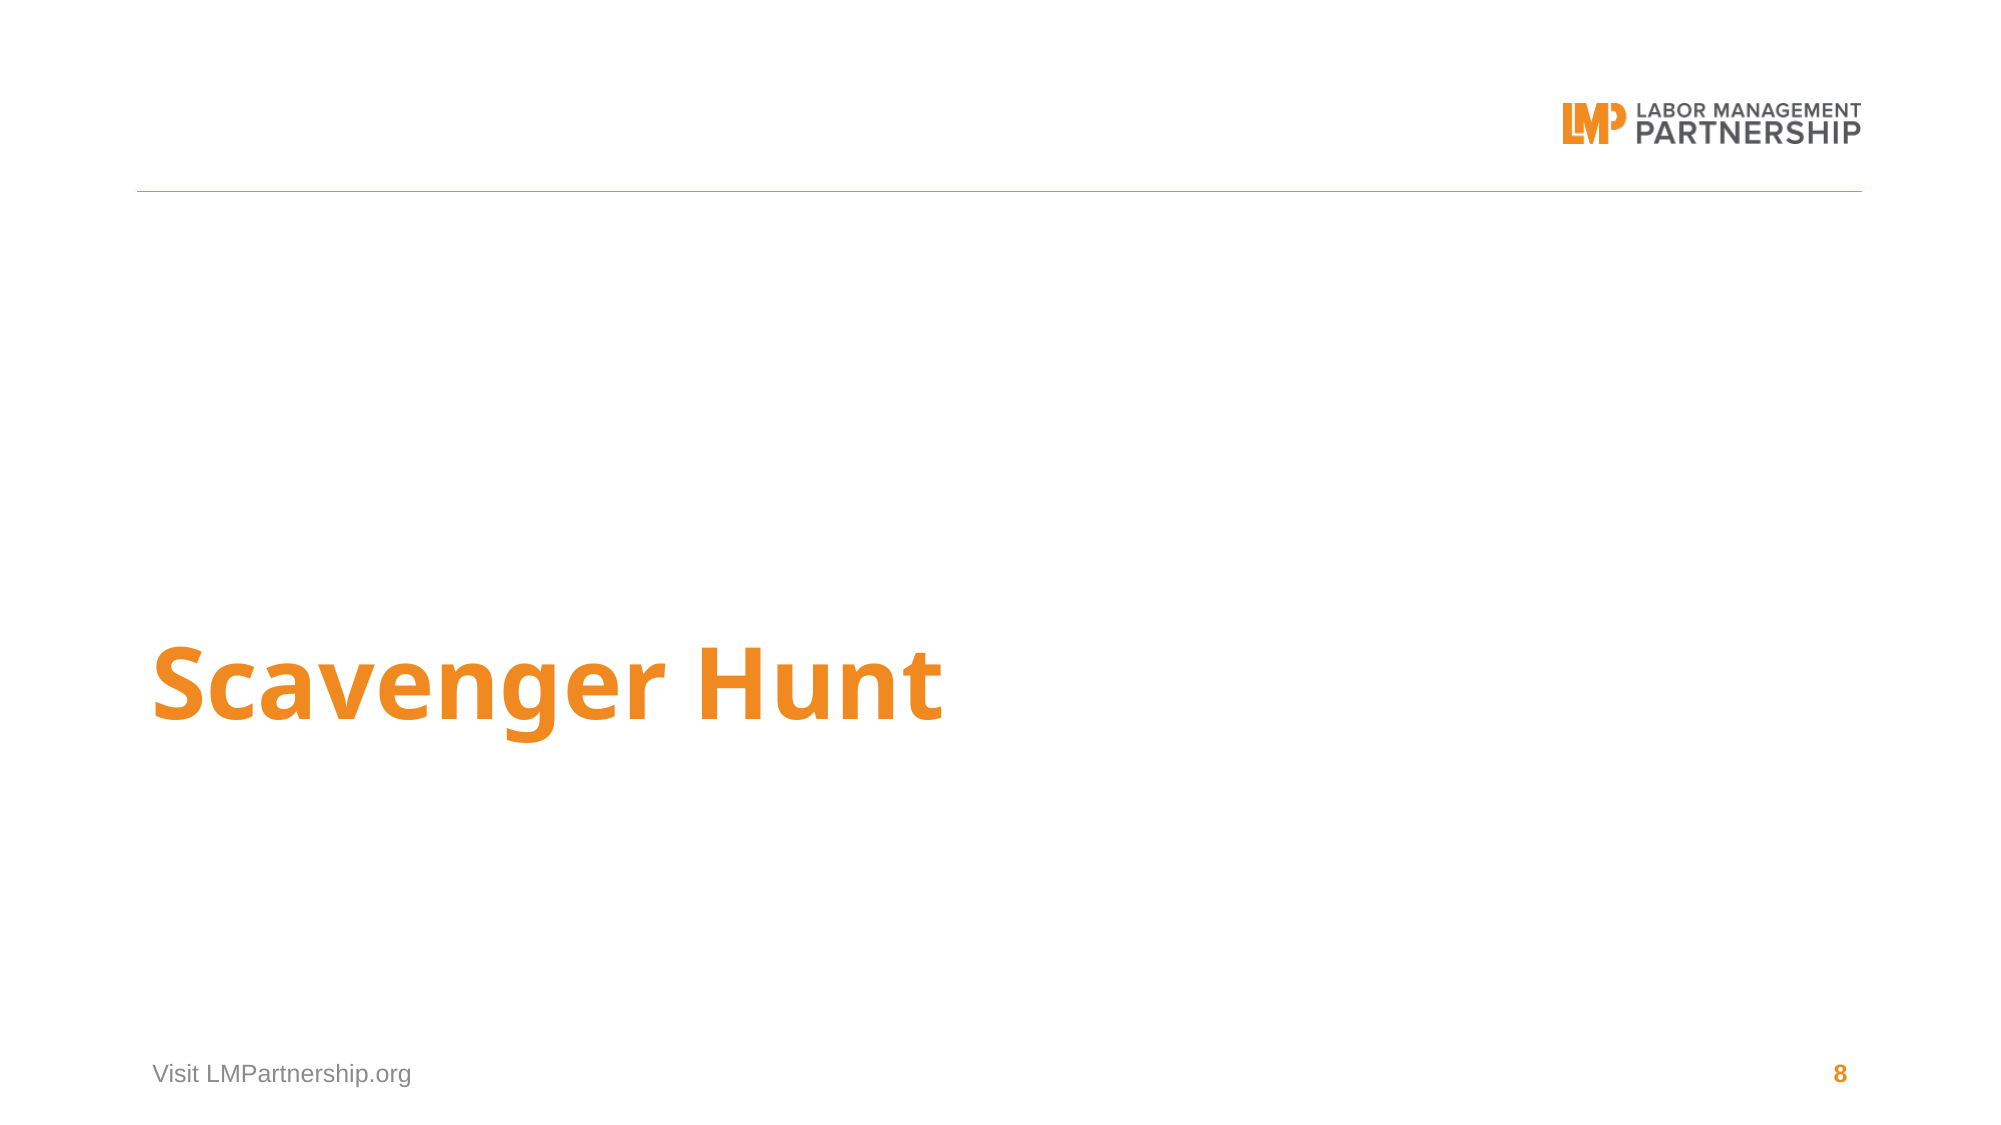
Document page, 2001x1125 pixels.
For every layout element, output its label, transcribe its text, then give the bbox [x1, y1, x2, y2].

picture [1562, 103, 1863, 144]
footer Visit LMPartnership.org [137, 1042, 813, 1103]
slide_number 8 [1412, 1042, 1863, 1103]
title Scavenger Hunt [136, 280, 1862, 749]
